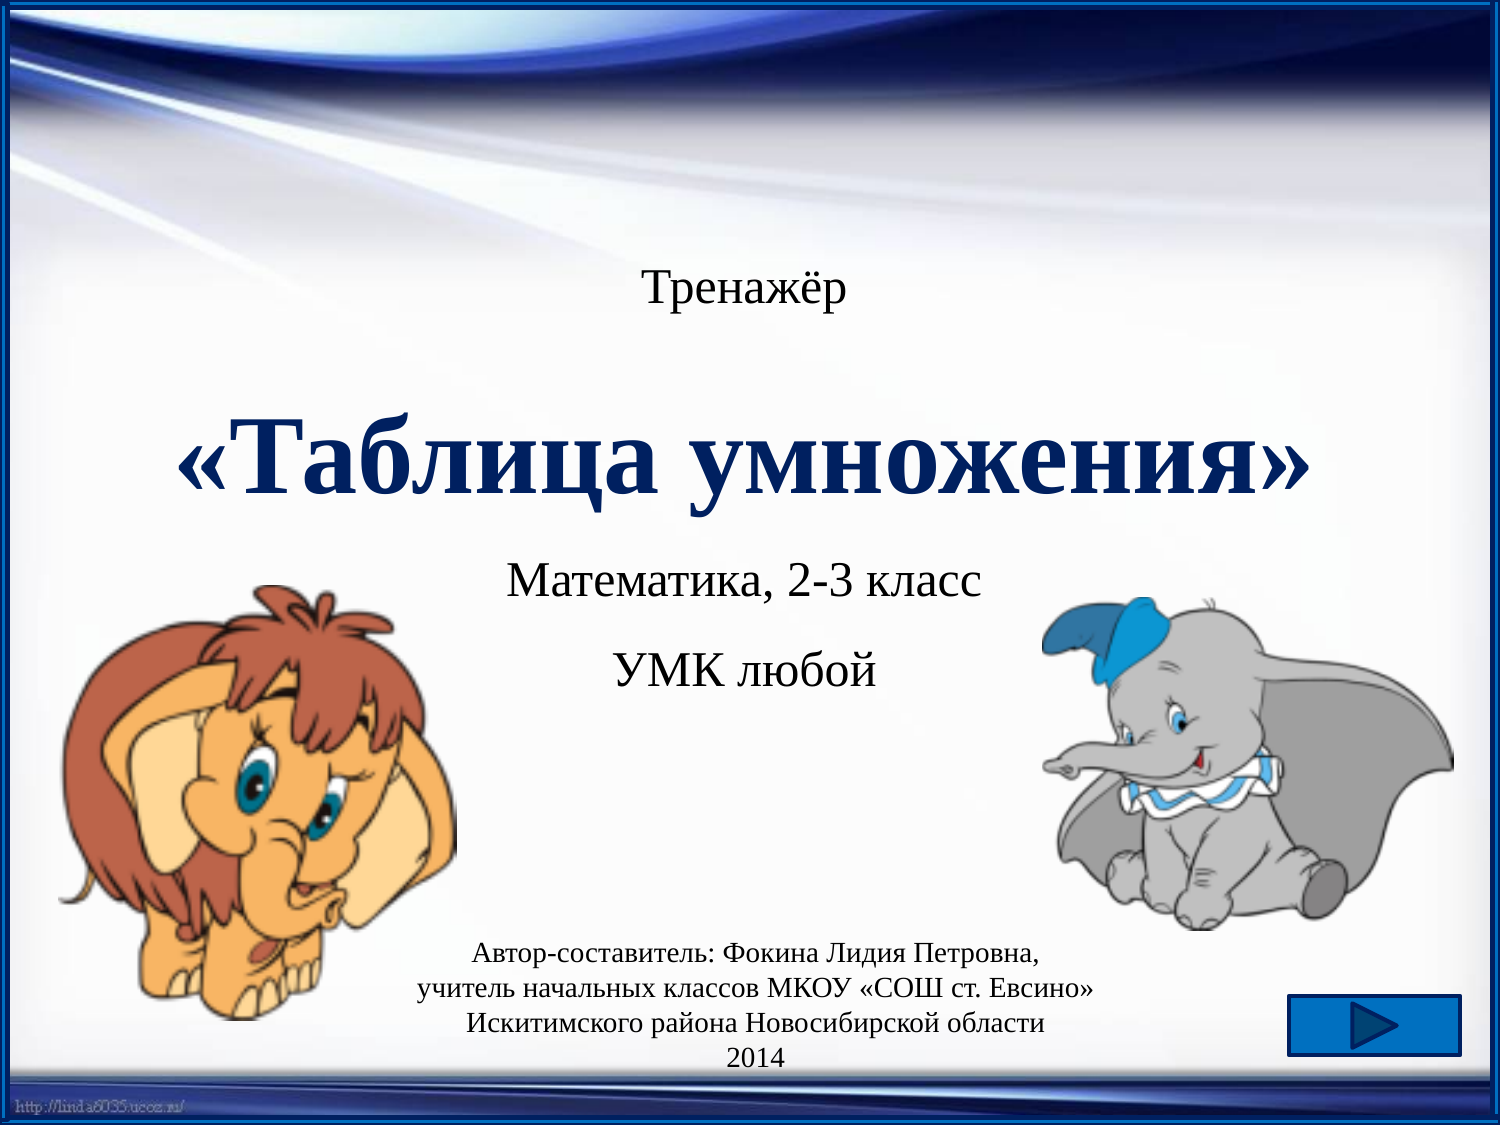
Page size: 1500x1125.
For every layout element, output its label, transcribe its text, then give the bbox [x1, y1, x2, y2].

text_box Автор-составитель: Фокина Лидия Петровна, учитель начальных классов МКОУ «СОШ ст. Евсино» Искитимского района Новосибирской области 2014 [281, 925, 1231, 1081]
text_box [1490, 0, 1500, 1118]
text_box Тренажёр «Таблица умножения» Математика, 2-3 класс УМК любой [152, 246, 1336, 704]
text_box [0, 1115, 1500, 1125]
text_box [1287, 994, 1462, 1057]
text_box [0, 0, 1490, 10]
picture [10, 10, 1490, 1115]
text_box [0, 1, 10, 1122]
